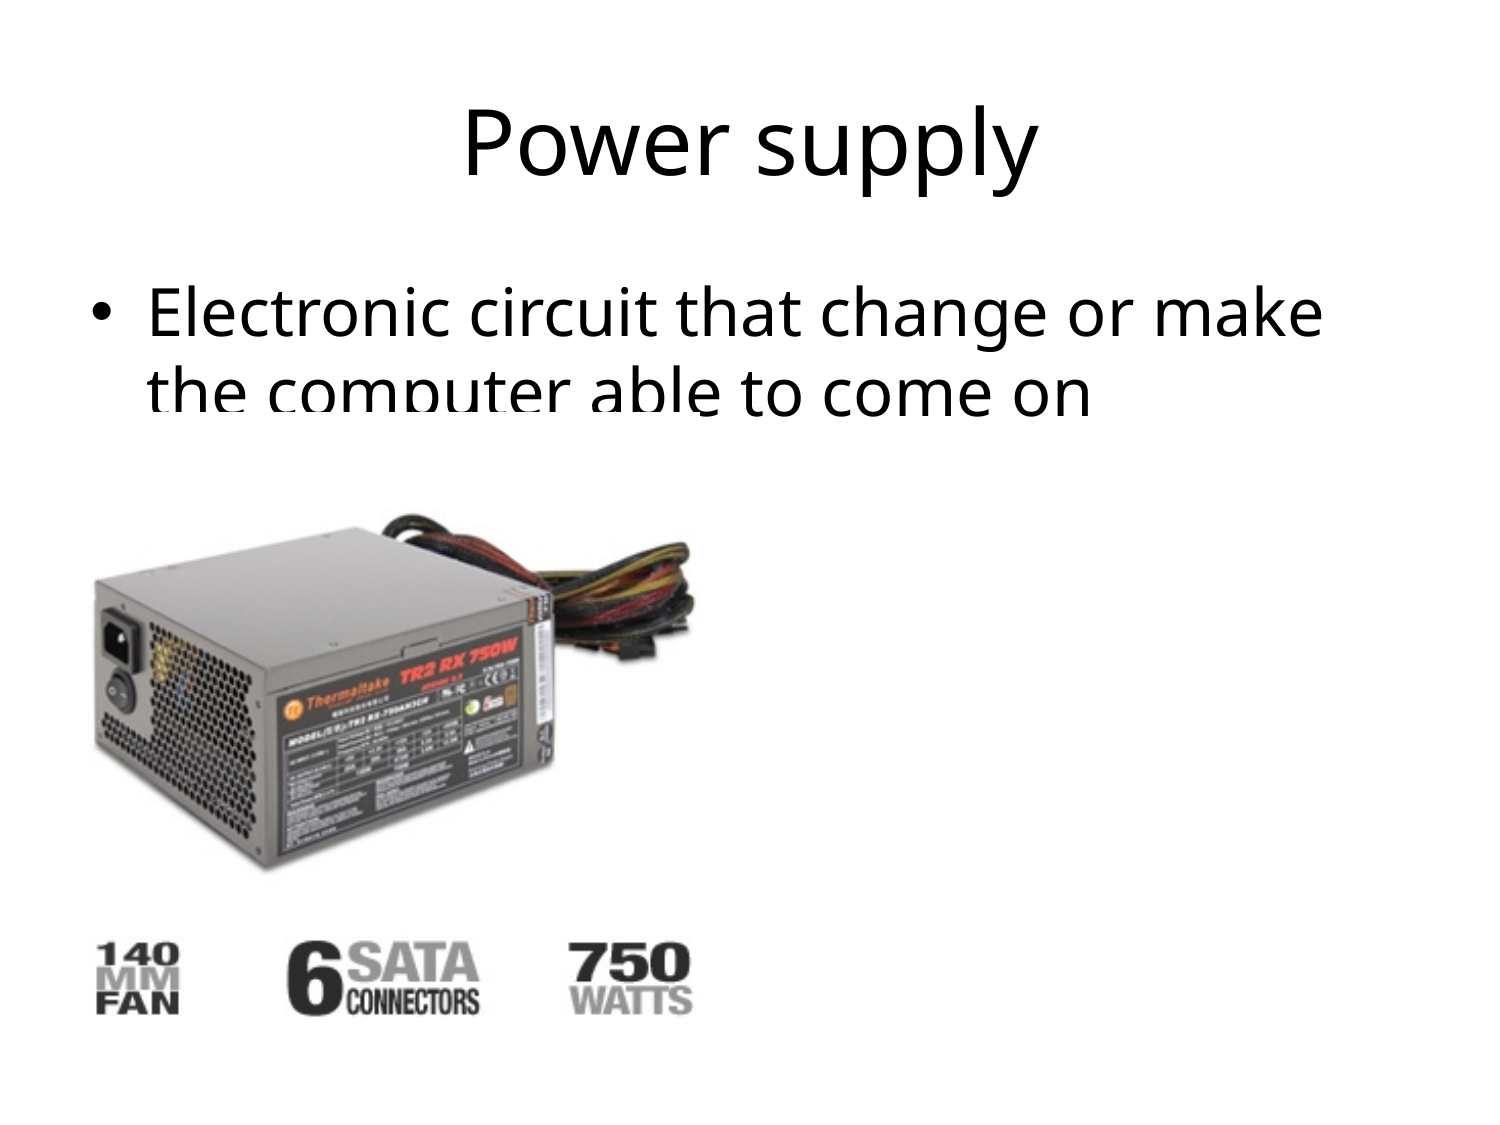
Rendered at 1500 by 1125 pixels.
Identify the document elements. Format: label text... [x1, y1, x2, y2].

title Power supply [75, 45, 1425, 233]
picture [87, 412, 701, 1026]
list Electronic circuit that change or make the computer able to come on [75, 262, 1425, 1005]
